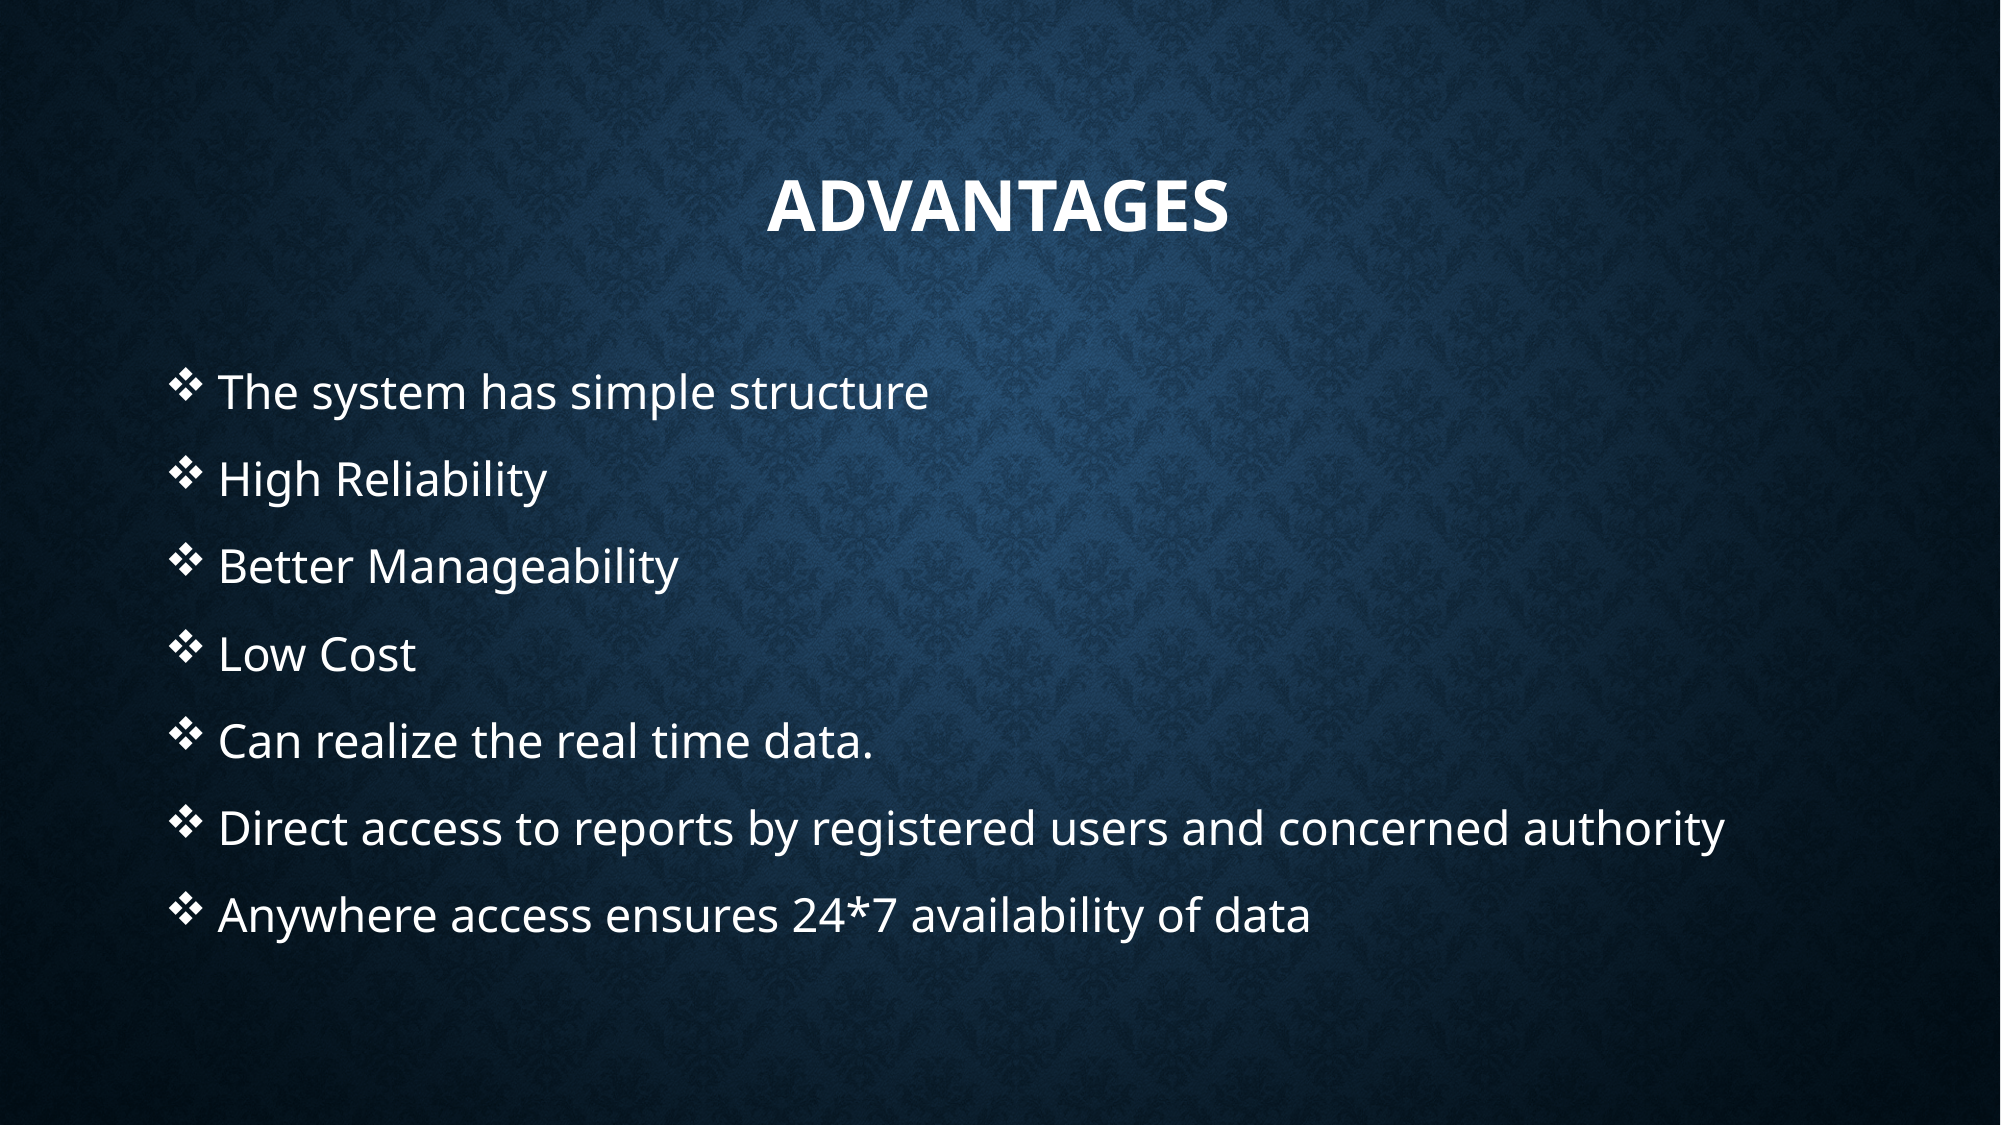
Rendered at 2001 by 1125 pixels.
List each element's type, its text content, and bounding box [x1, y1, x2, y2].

list The system has simple structure High Reliability Better Manageability Low Cost Can realize the real time data. Direct access to reports by registered users and concerned authority Anywhere access ensures 24*7 availability of data [149, 343, 1849, 950]
title advantages [149, 99, 1849, 318]
